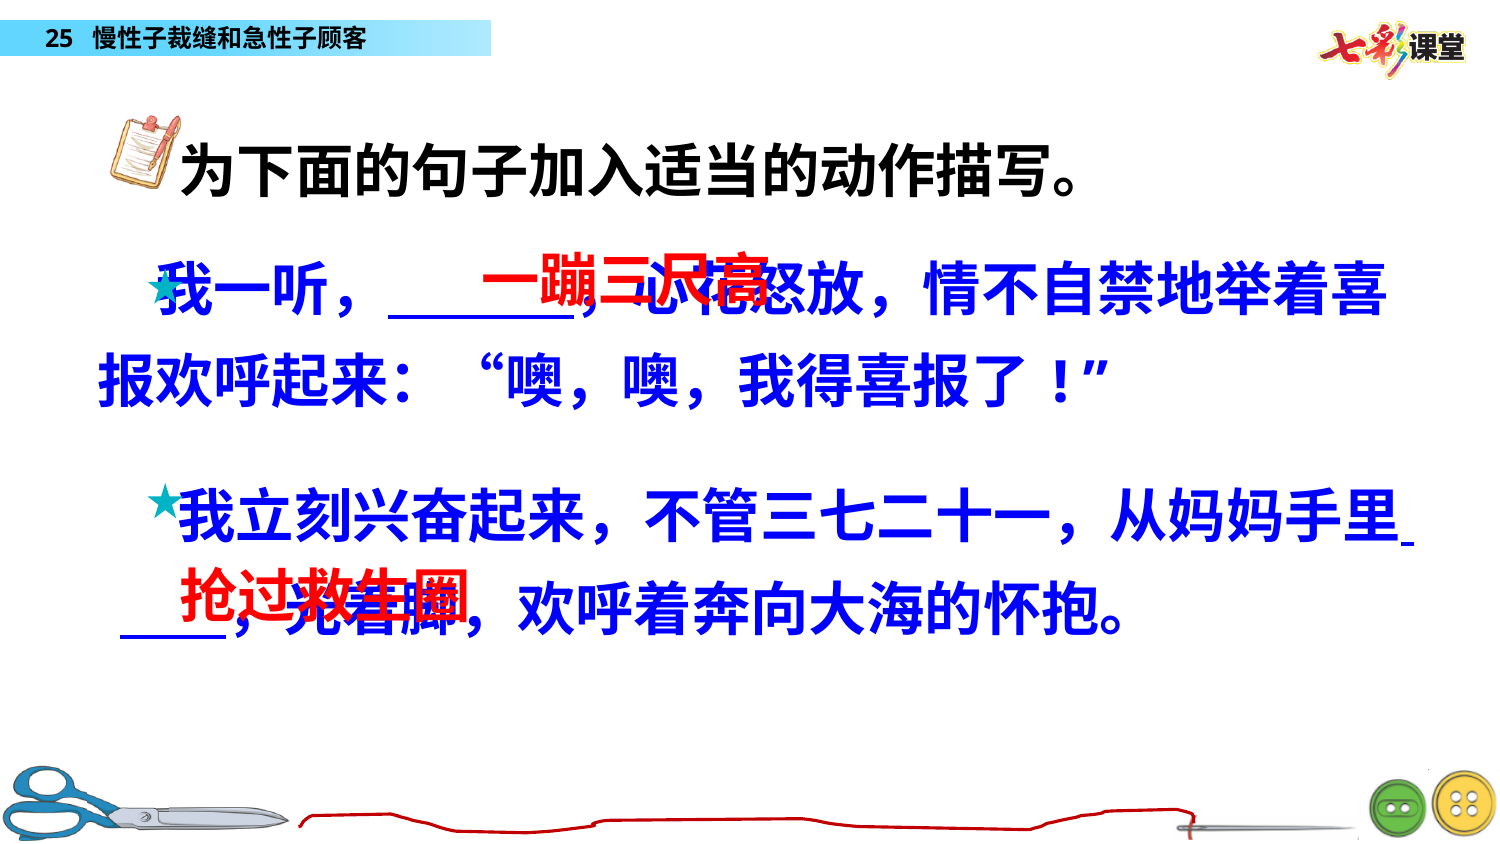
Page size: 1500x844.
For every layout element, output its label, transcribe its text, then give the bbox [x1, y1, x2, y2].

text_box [105, 105, 1287, 213]
text_box 我立刻兴奋起来，不管三七二十一，从妈妈手里 ，光着脚，欢呼着奔向大海的怀抱。 [105, 439, 1440, 650]
text_box 一蹦三尺高 [466, 235, 788, 321]
text_box [145, 266, 185, 306]
text_box 抢过救生圈 [165, 551, 487, 637]
text_box [145, 480, 185, 521]
picture [0, 764, 290, 844]
picture [1173, 816, 1358, 839]
picture [1316, 20, 1468, 80]
picture [1365, 769, 1500, 839]
text_box 我一听， ，心花怒放，情不自禁地举着喜报欢呼起来：“噢，噢，我得喜报了!” [82, 212, 1418, 422]
